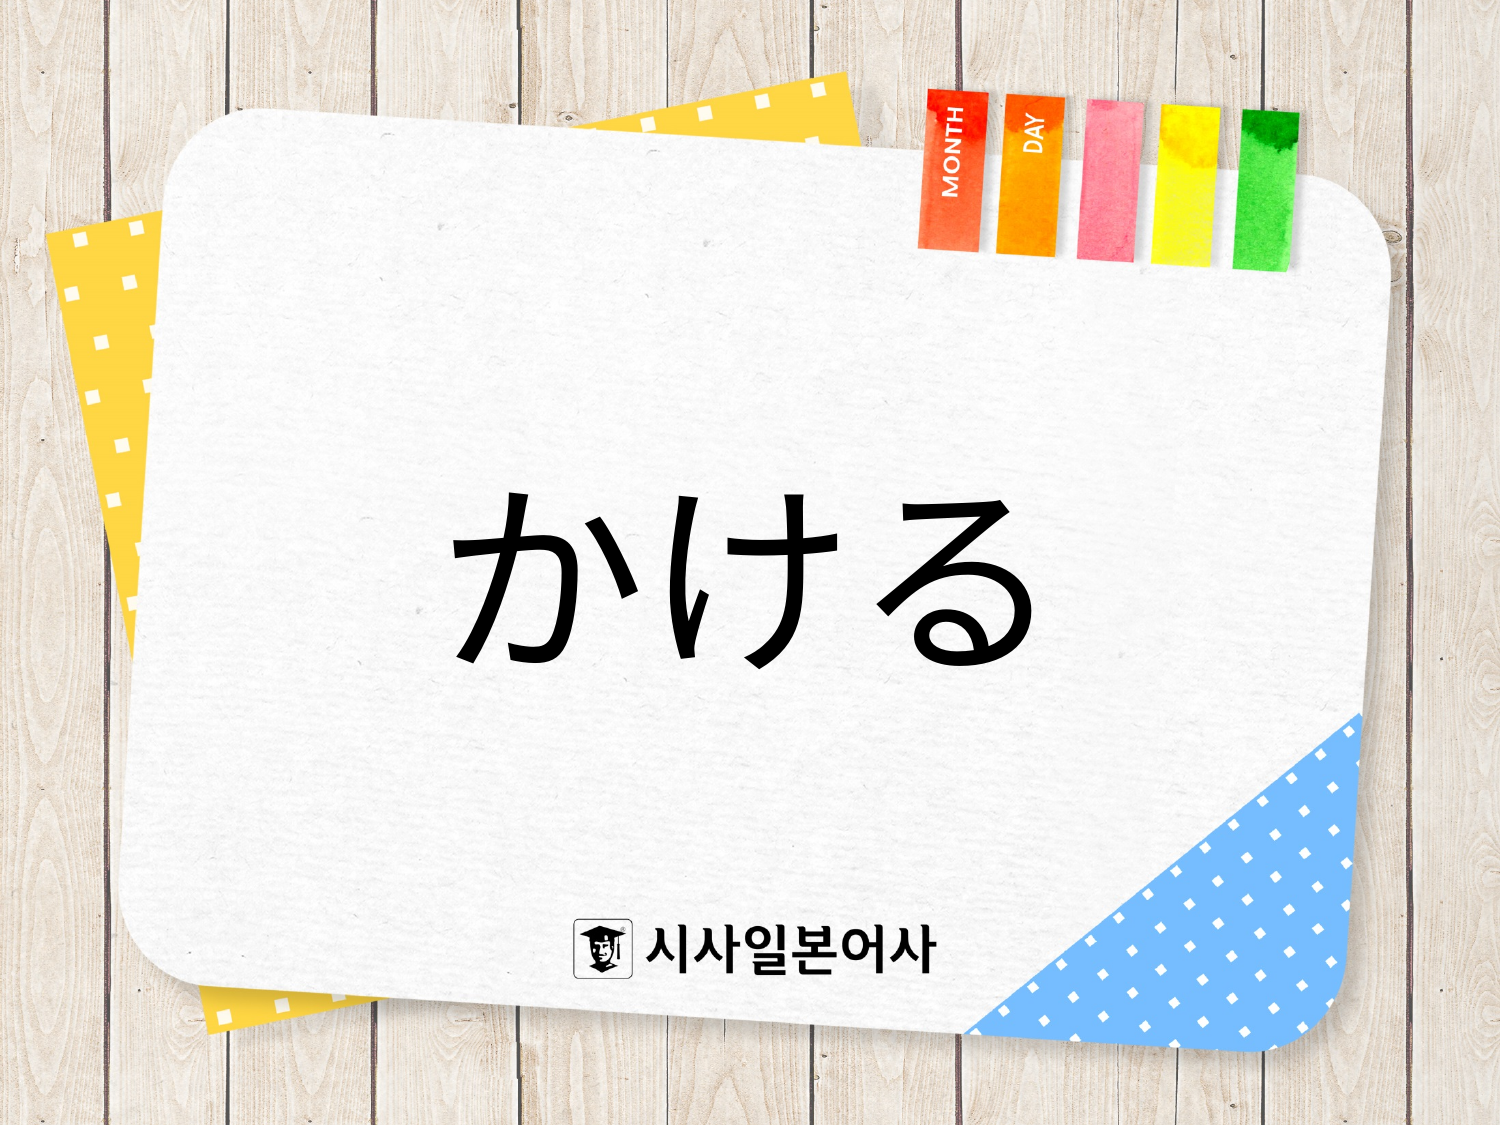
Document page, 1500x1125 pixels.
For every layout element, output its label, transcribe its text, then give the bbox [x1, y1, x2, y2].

title かける [75, 338, 1425, 811]
picture [0, 0, 1500, 1125]
